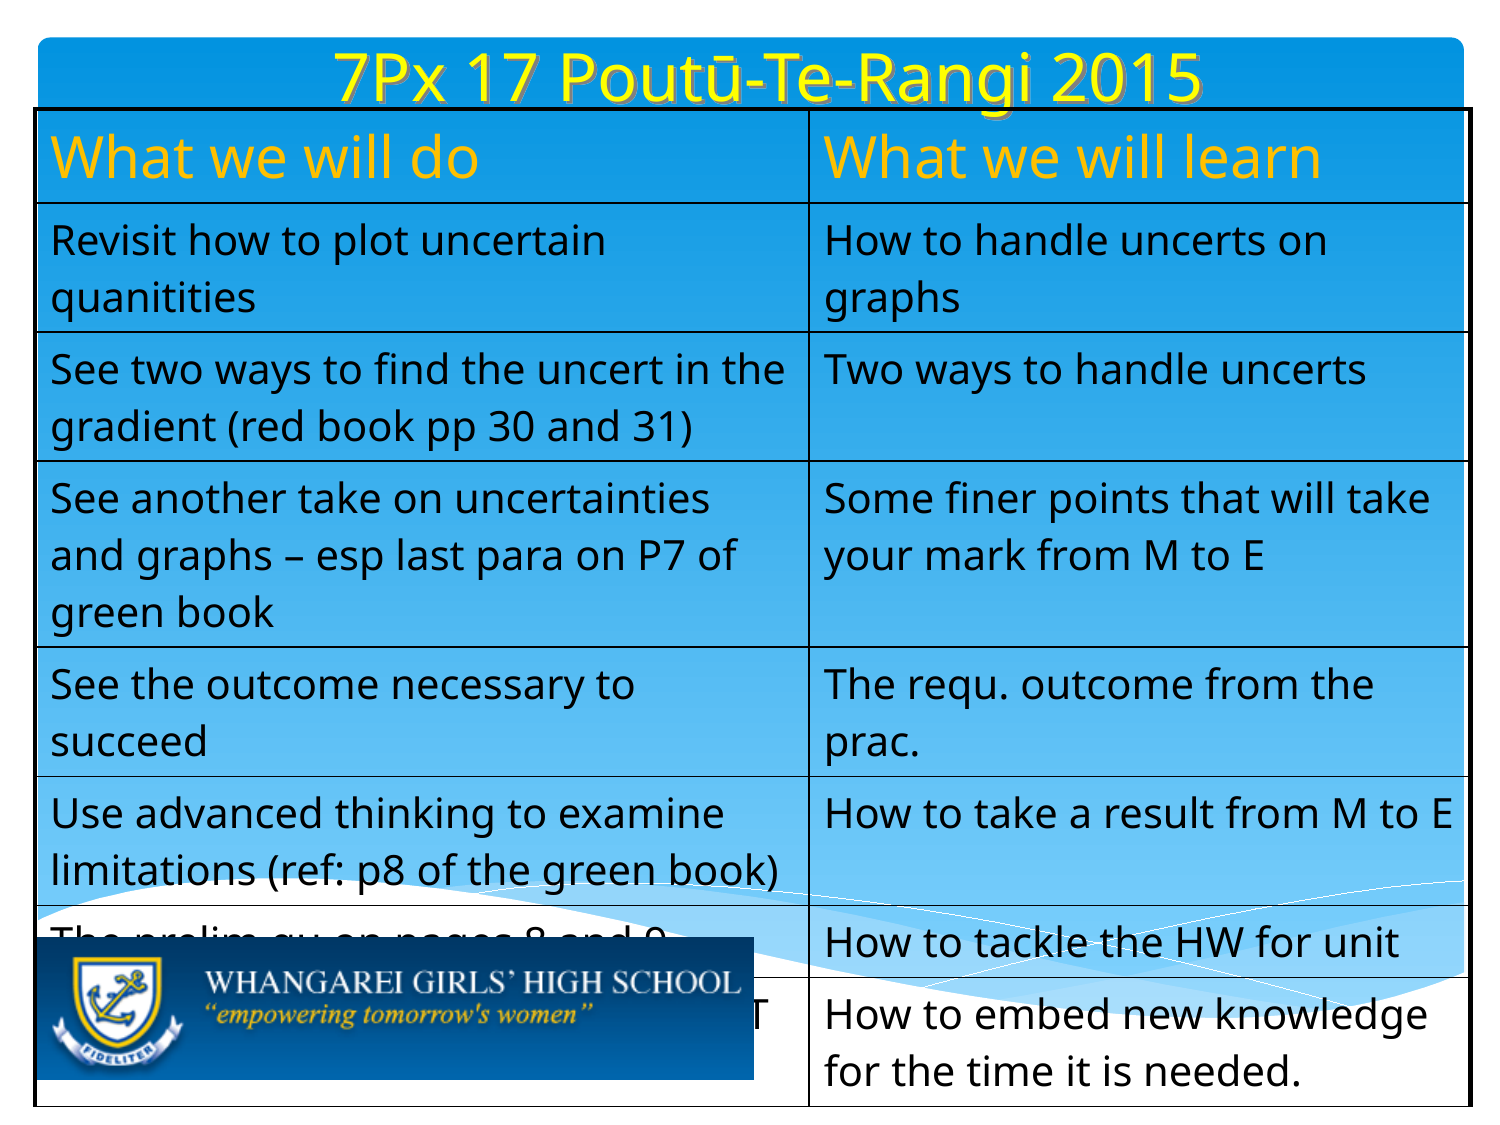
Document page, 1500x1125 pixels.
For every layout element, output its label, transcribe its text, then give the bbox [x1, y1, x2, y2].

text_box 7Px 17 Poutū-Te-Rangi 2015 [162, 24, 1375, 107]
table_cell Revisit how to plot uncertain quanitities [37, 204, 808, 331]
table_header What we will learn [810, 111, 1468, 202]
table_cell Use advanced thinking to examine limitations (ref: p8 of the green book) [37, 777, 808, 905]
table_header What we will do [37, 111, 808, 202]
table_cell How to handle uncerts on graphs [810, 204, 1468, 331]
table_cell See another take on uncertainties and graphs – esp last para on P7 of green book [37, 462, 808, 646]
table_cell Two ways to handle uncerts [810, 333, 1468, 460]
picture [37, 937, 754, 1080]
table_cell Set unit 2 as HW and have some HRT [37, 978, 808, 1106]
table_cell How to tackle the HW for unit [810, 906, 1468, 977]
table_cell See the outcome necessary to succeed [37, 648, 808, 776]
table_cell Some finer points that will take your mark from M to E [810, 462, 1468, 646]
table_cell See two ways to find the uncert in the gradient (red book pp 30 and 31) [37, 333, 808, 460]
table_cell How to take a result from M to E [810, 777, 1468, 905]
table_cell The requ. outcome from the prac. [810, 648, 1468, 776]
table_cell The prelim qu on pages 8 and 9 [37, 906, 808, 977]
table_cell How to embed new knowledge for the time it is needed. [810, 978, 1468, 1106]
